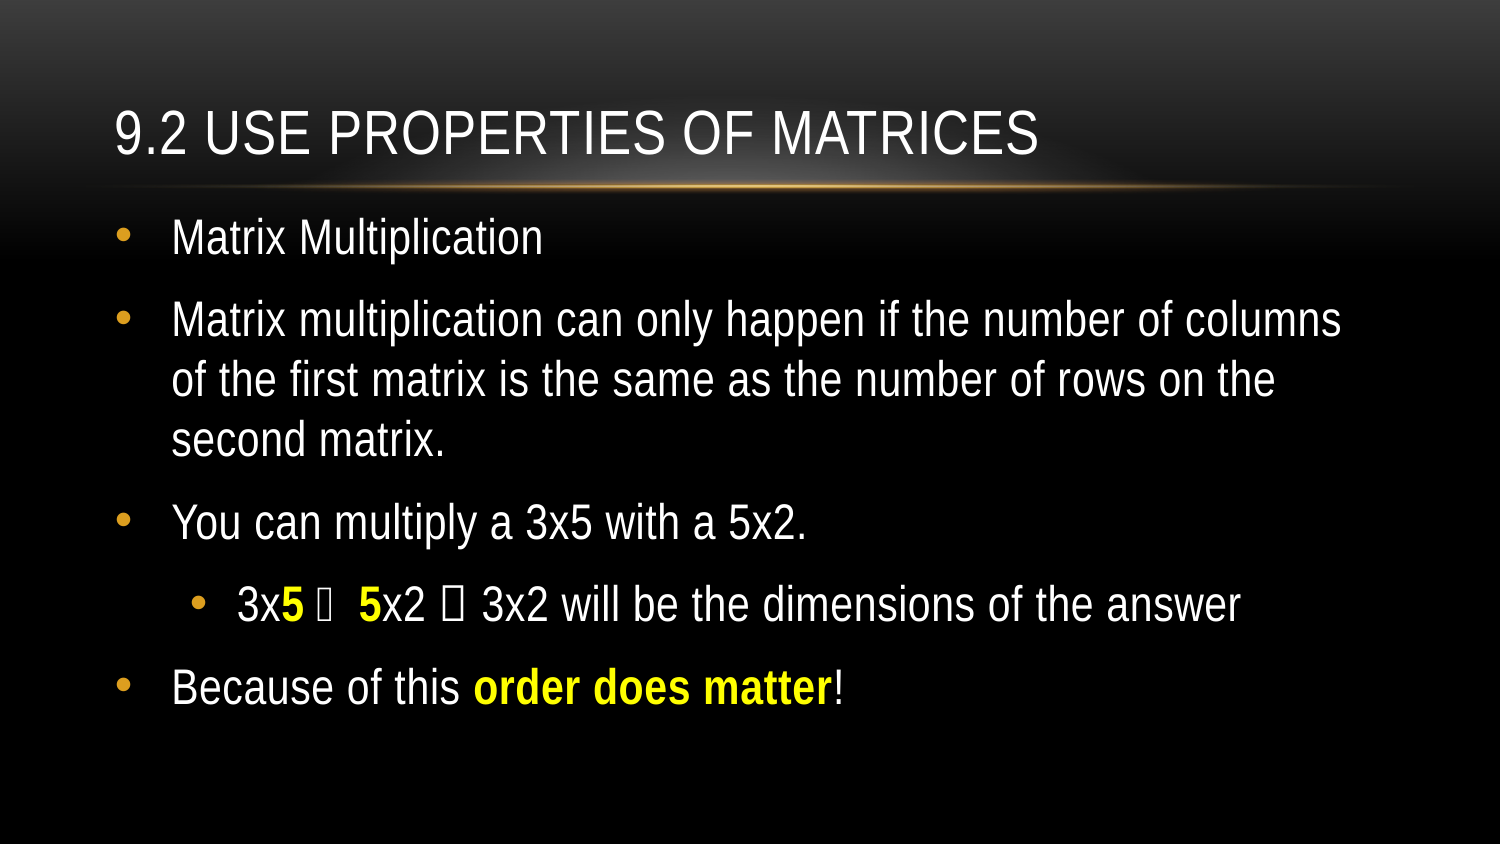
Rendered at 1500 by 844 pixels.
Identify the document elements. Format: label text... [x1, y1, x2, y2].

list Matrix Multiplication Matrix multiplication can only happen if the number of columns of the first matrix is the same as the number of rows on the second matrix. You can multiply a 3x5 with a 5x2. 3x5  5x2  3x2 will be the dimensions of the answer Because of this order does matter! [99, 196, 1400, 779]
picture [0, 0, 1497, 300]
title 9.2 Use Properties of Matrices [99, 33, 1400, 175]
